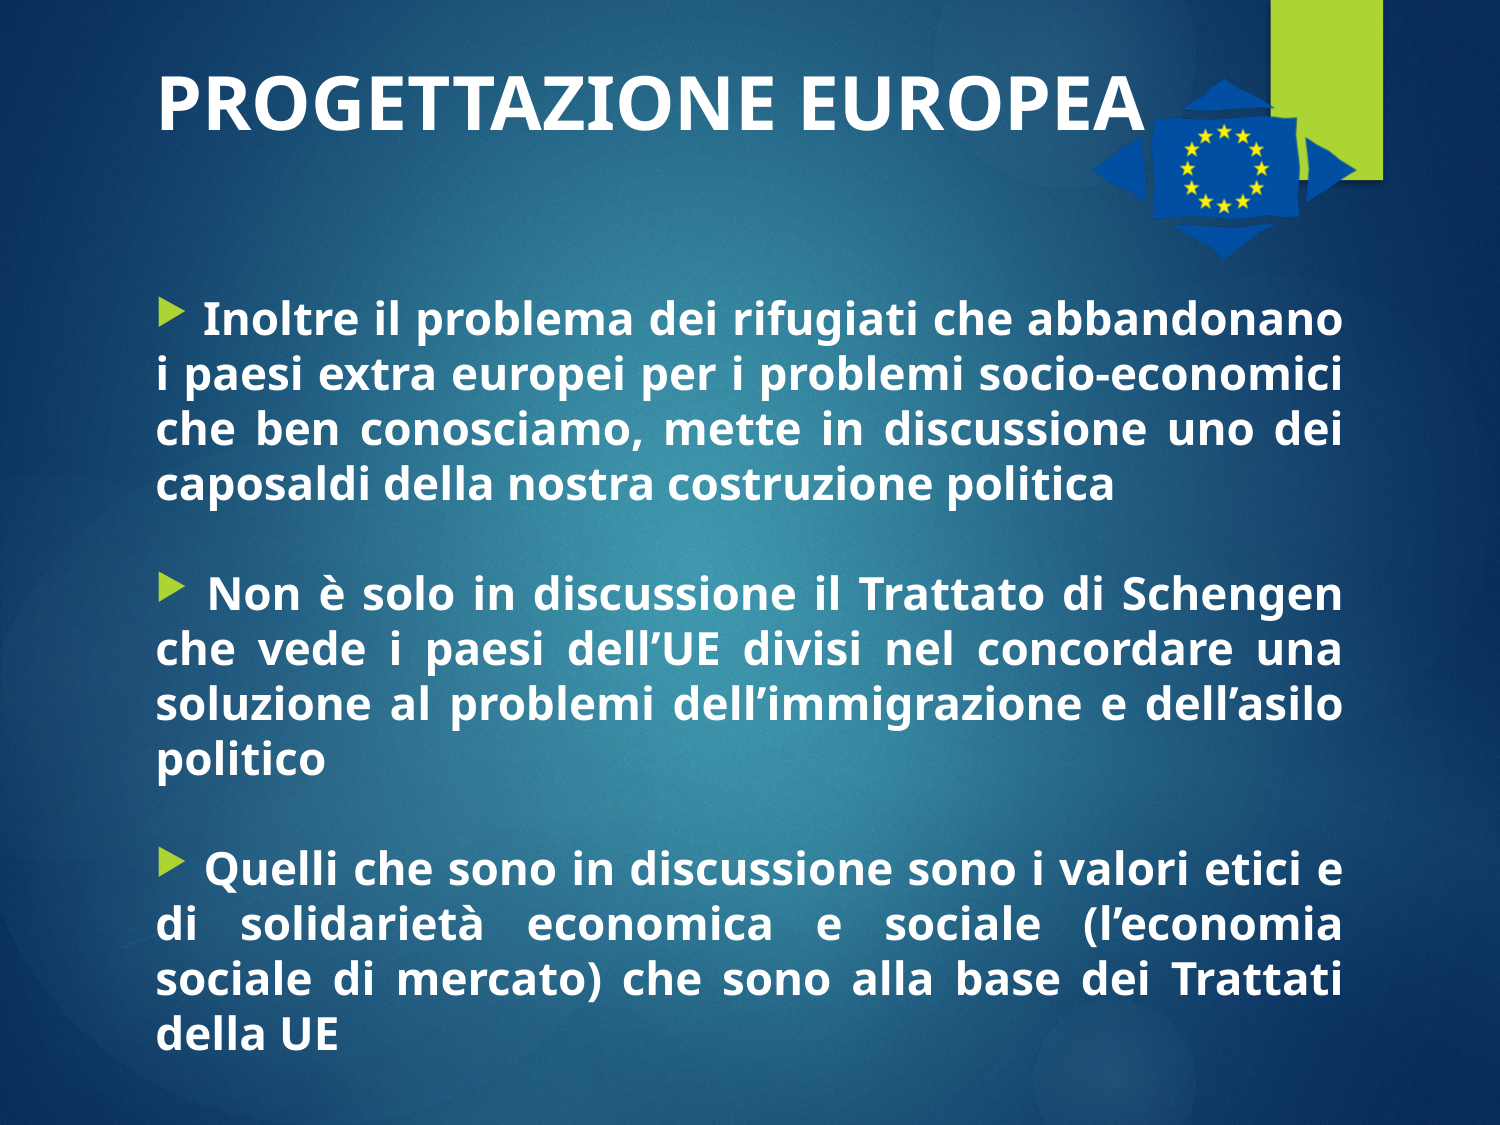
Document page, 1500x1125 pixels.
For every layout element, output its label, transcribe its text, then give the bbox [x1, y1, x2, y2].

title progettazione europea [140, 48, 1360, 282]
picture [1088, 76, 1360, 262]
list Inoltre il problema dei rifugiati che abbandonano i paesi extra europei per i problemi socio-economici che ben conosciamo, mette in discussione uno dei caposaldi della nostra costruzione politica Non è solo in discussione il Trattato di Schengen che vede i paesi dell’UE divisi nel concordare una soluzione al problemi dell’immigrazione e dell’asilo politico Quelli che sono in discussione sono i valori etici e di solidarietà economica e sociale (l’economia sociale di mercato) che sono alla base dei Trattati della UE [140, 282, 1360, 1077]
